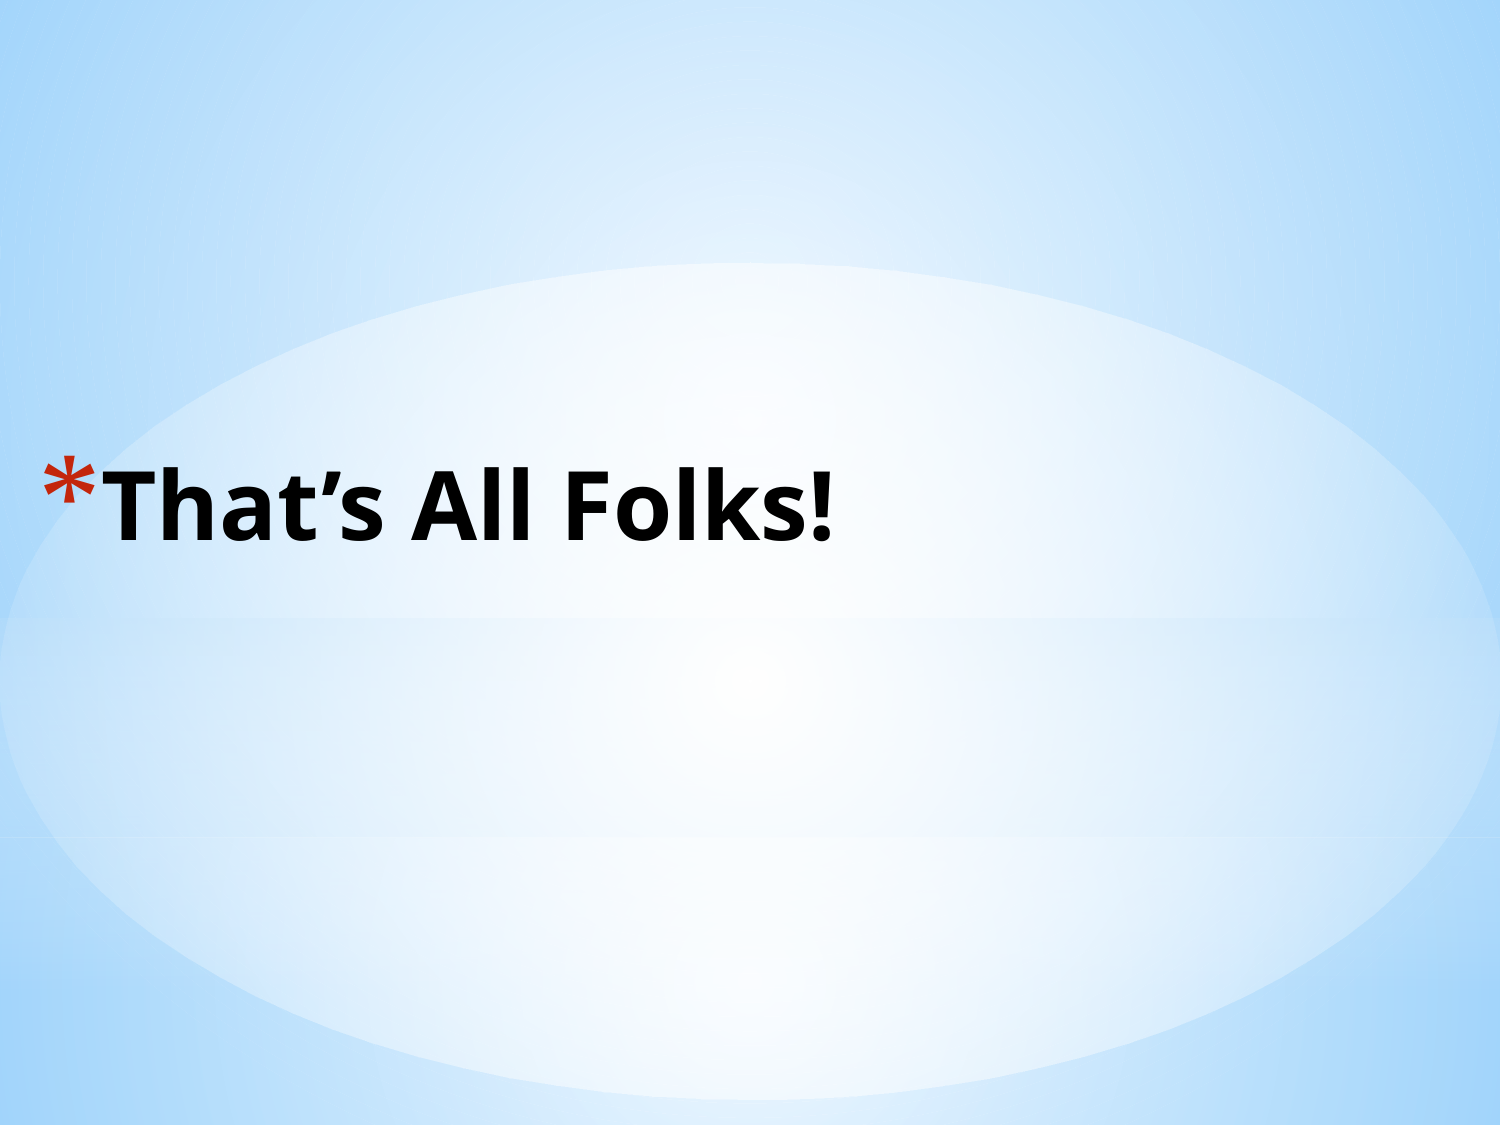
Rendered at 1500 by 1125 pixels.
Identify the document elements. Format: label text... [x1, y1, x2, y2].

title That’s All Folks! [24, 437, 1450, 625]
